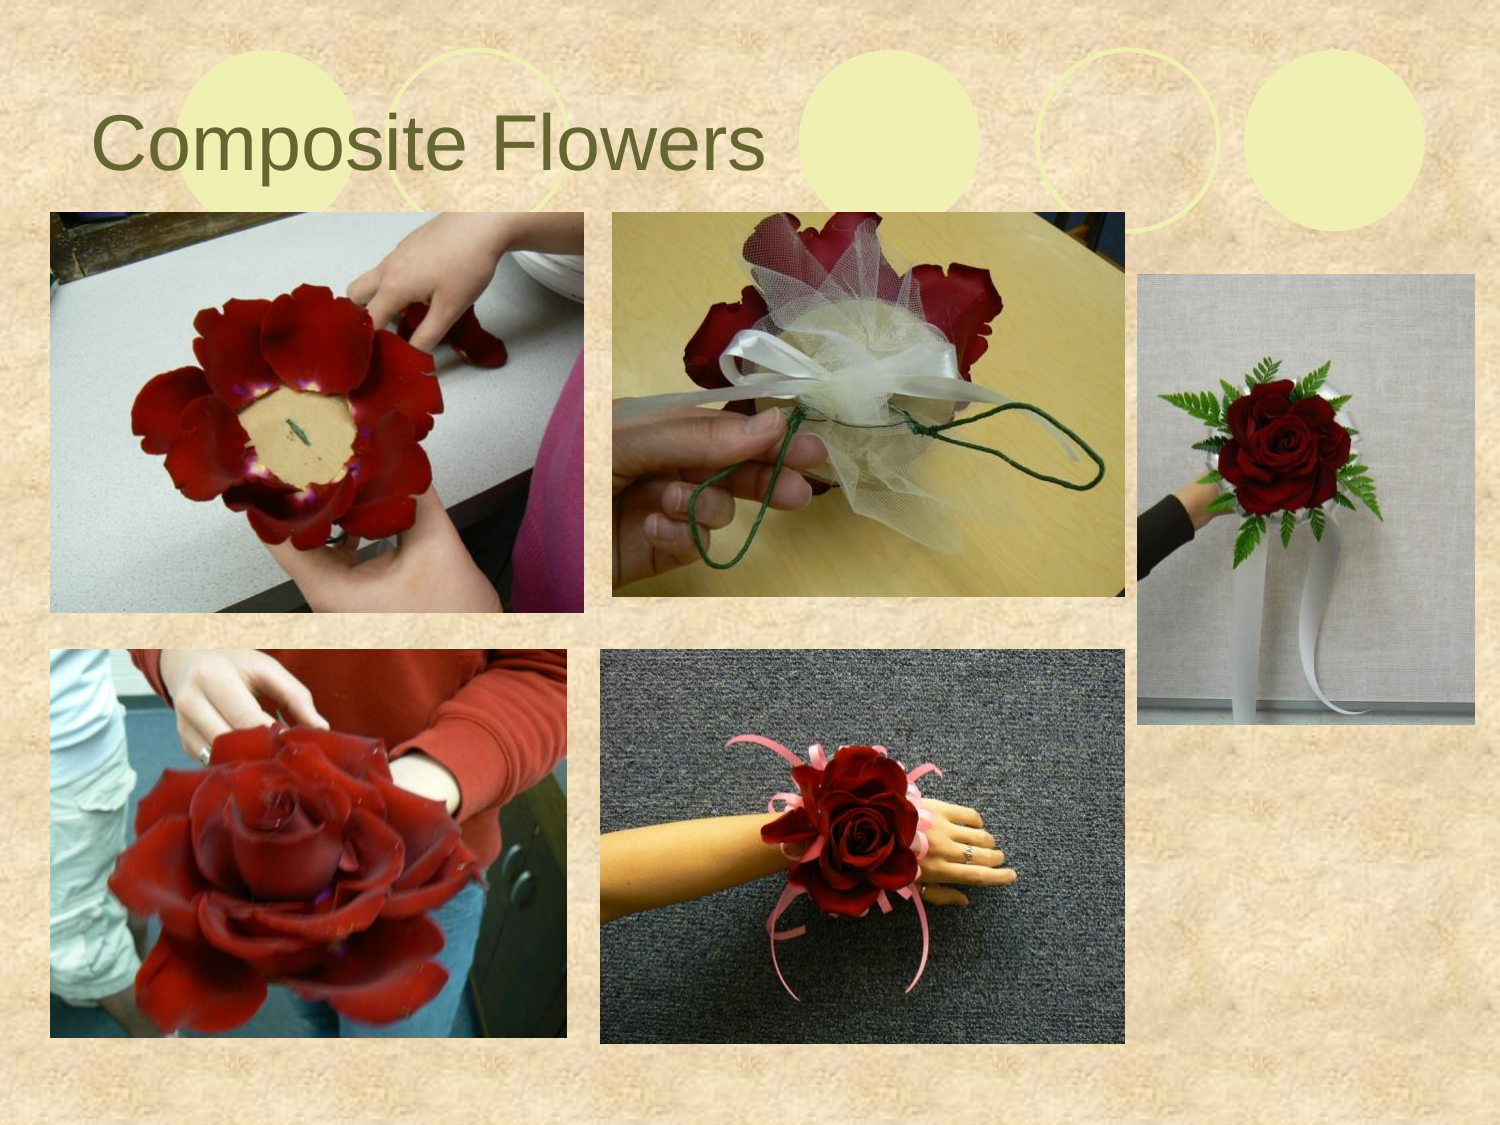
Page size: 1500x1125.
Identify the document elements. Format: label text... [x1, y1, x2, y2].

title Composite Flowers [75, 45, 1425, 233]
picture [0, 0, 1500, 1125]
